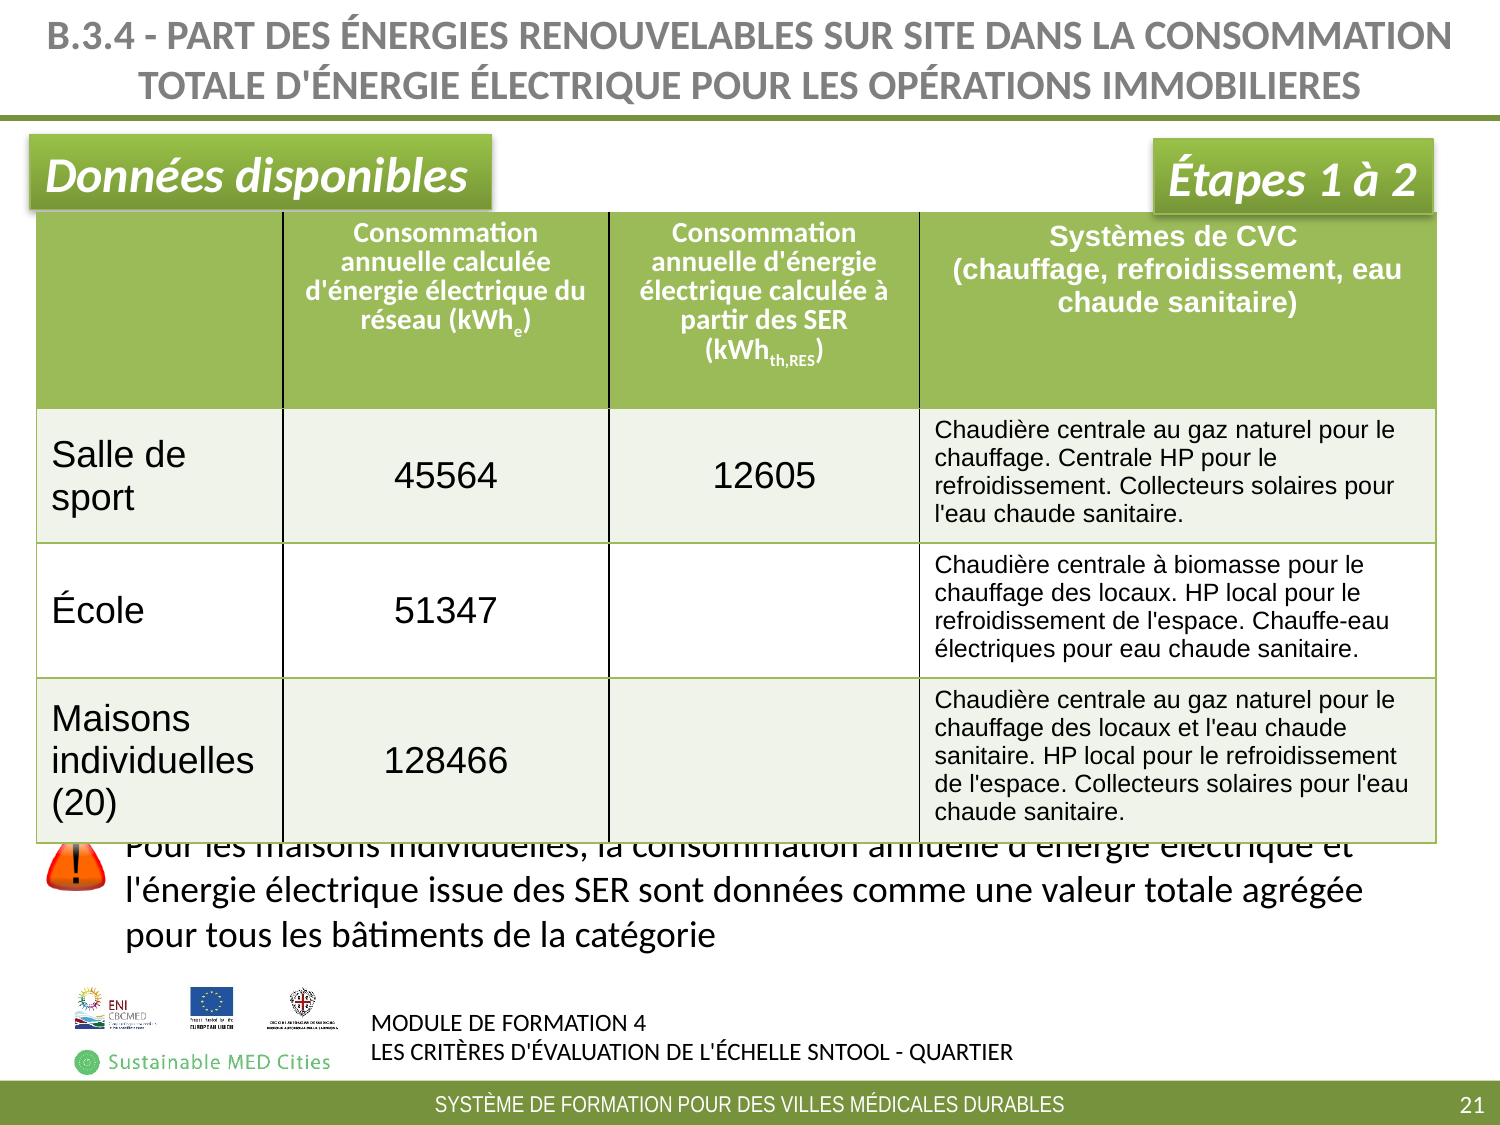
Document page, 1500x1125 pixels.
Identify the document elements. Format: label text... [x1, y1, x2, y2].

table_cell [610, 679, 919, 842]
table_header Systèmes de CVC (chauffage, refroidissement, eau chaude sanitaire) [920, 213, 1435, 408]
table_header Consommation annuelle calculée d'énergie électrique du réseau (kWhe) [284, 213, 608, 408]
table_cell École [37, 544, 282, 677]
table_cell 45564 [284, 409, 608, 542]
table_cell Chaudière centrale à biomasse pour le chauffage des locaux. HP local pour le refroidissement de l'espace. Chauffe-eau électriques pour eau chaude sanitaire. [920, 544, 1435, 677]
slide_number ‹#› [1149, 1081, 1500, 1125]
table_cell 128466 [284, 679, 608, 842]
text_box Données disponibles [30, 134, 492, 210]
title B.3.4 - PART DES ÉNERGIES RENOUVELABLES SUR SITE DANS LA CONSOMMATION TOTALE D'ÉNERGIE ÉLECTRIQUE POUR LES OPÉRATIONS IMMOBILIERES [0, 0, 1500, 117]
picture [62, 978, 356, 1080]
picture [44, 831, 107, 893]
table_cell Maisons individuelles (20) [37, 679, 282, 842]
table_header Consommation annuelle d'énergie électrique calculée à partir des SER (kWhth,RES) [610, 213, 919, 408]
text_box Pour les maisons individuelles, la consommation annuelle d'énergie électrique et l'énergie électrique issue des SER sont données comme une valeur totale agrégée pour tous les bâtiments de la catégorie [110, 844, 1426, 963]
table_header [37, 213, 282, 408]
table_cell Chaudière centrale au gaz naturel pour le chauffage. Centrale HP pour le refroidissement. Collecteurs solaires pour l'eau chaude sanitaire. [920, 409, 1435, 542]
table_cell 51347 [284, 544, 608, 677]
text_box Étapes 1 à 2 [1153, 139, 1434, 215]
table_cell 12605 [610, 409, 919, 542]
table_cell Chaudière centrale au gaz naturel pour le chauffage des locaux et l'eau chaude sanitaire. HP local pour le refroidissement de l'espace. Collecteurs solaires pour l'eau chaude sanitaire. [920, 679, 1435, 842]
table_cell Salle de sport [37, 409, 282, 542]
table_cell [610, 544, 919, 677]
